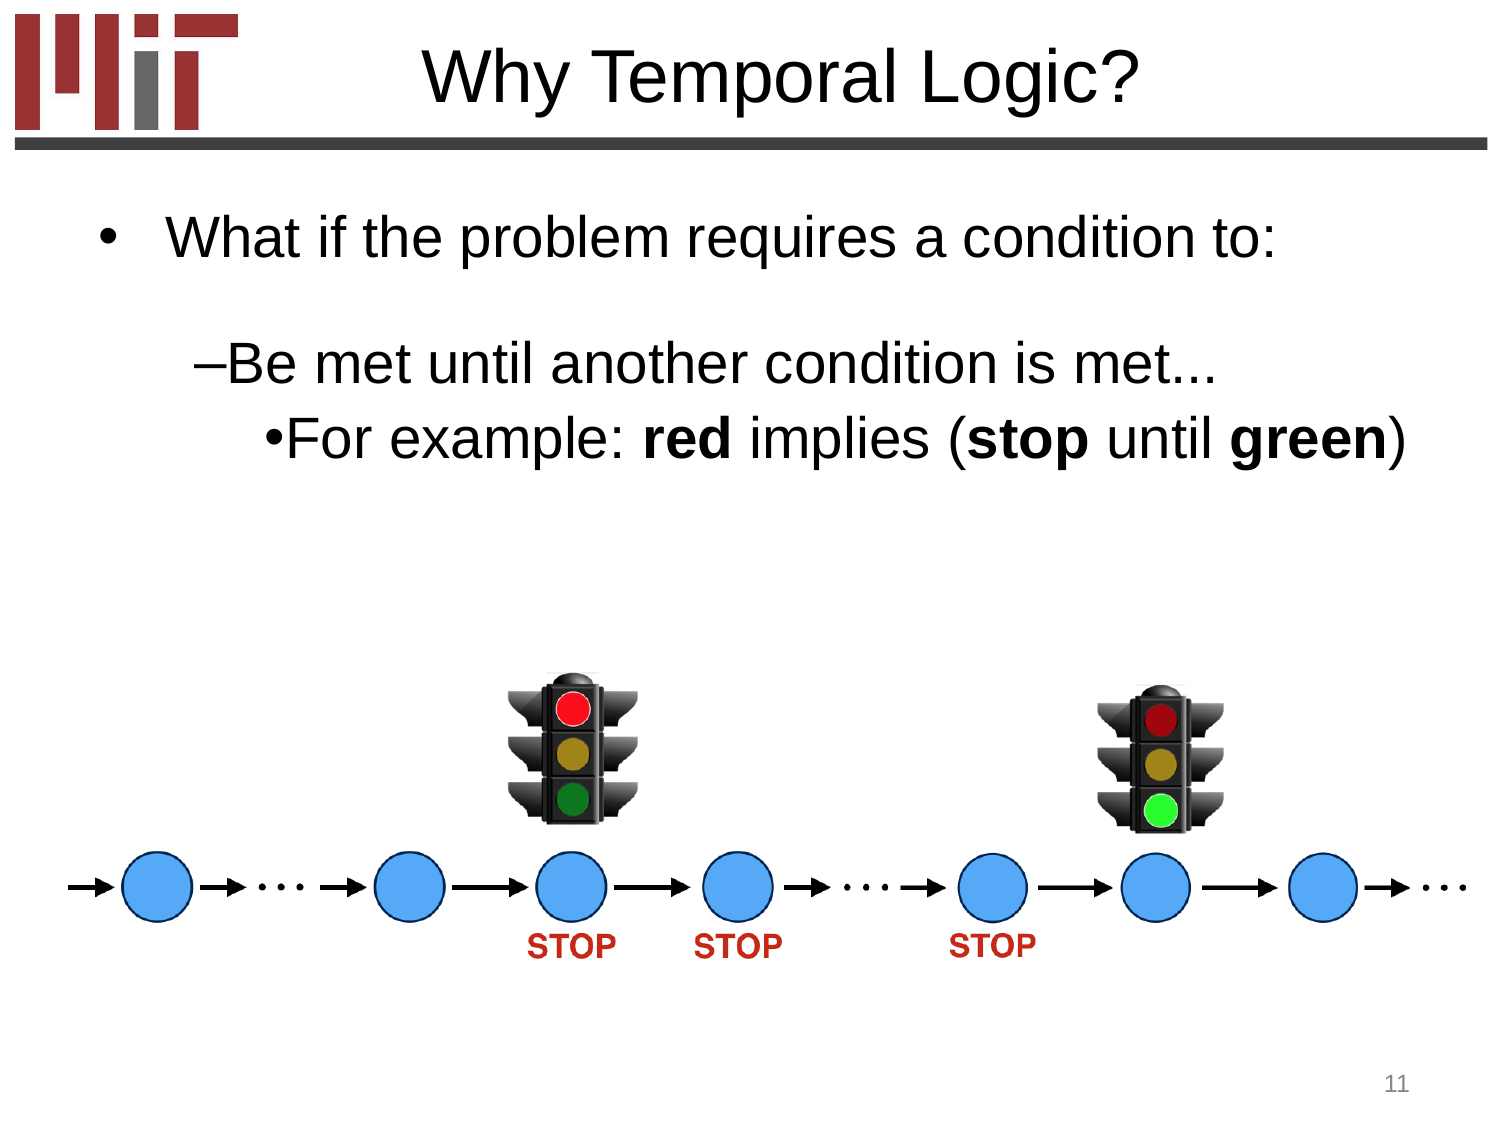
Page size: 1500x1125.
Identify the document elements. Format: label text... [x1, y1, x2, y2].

list What if the problem requires a condition to: Be met until another condition is met... For example: red implies (stop until green) [75, 200, 1425, 635]
title Why Temporal Logic? [237, 15, 1325, 130]
slide_number 11 [1074, 1052, 1425, 1113]
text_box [21, 636, 1479, 995]
picture [15, 14, 238, 130]
